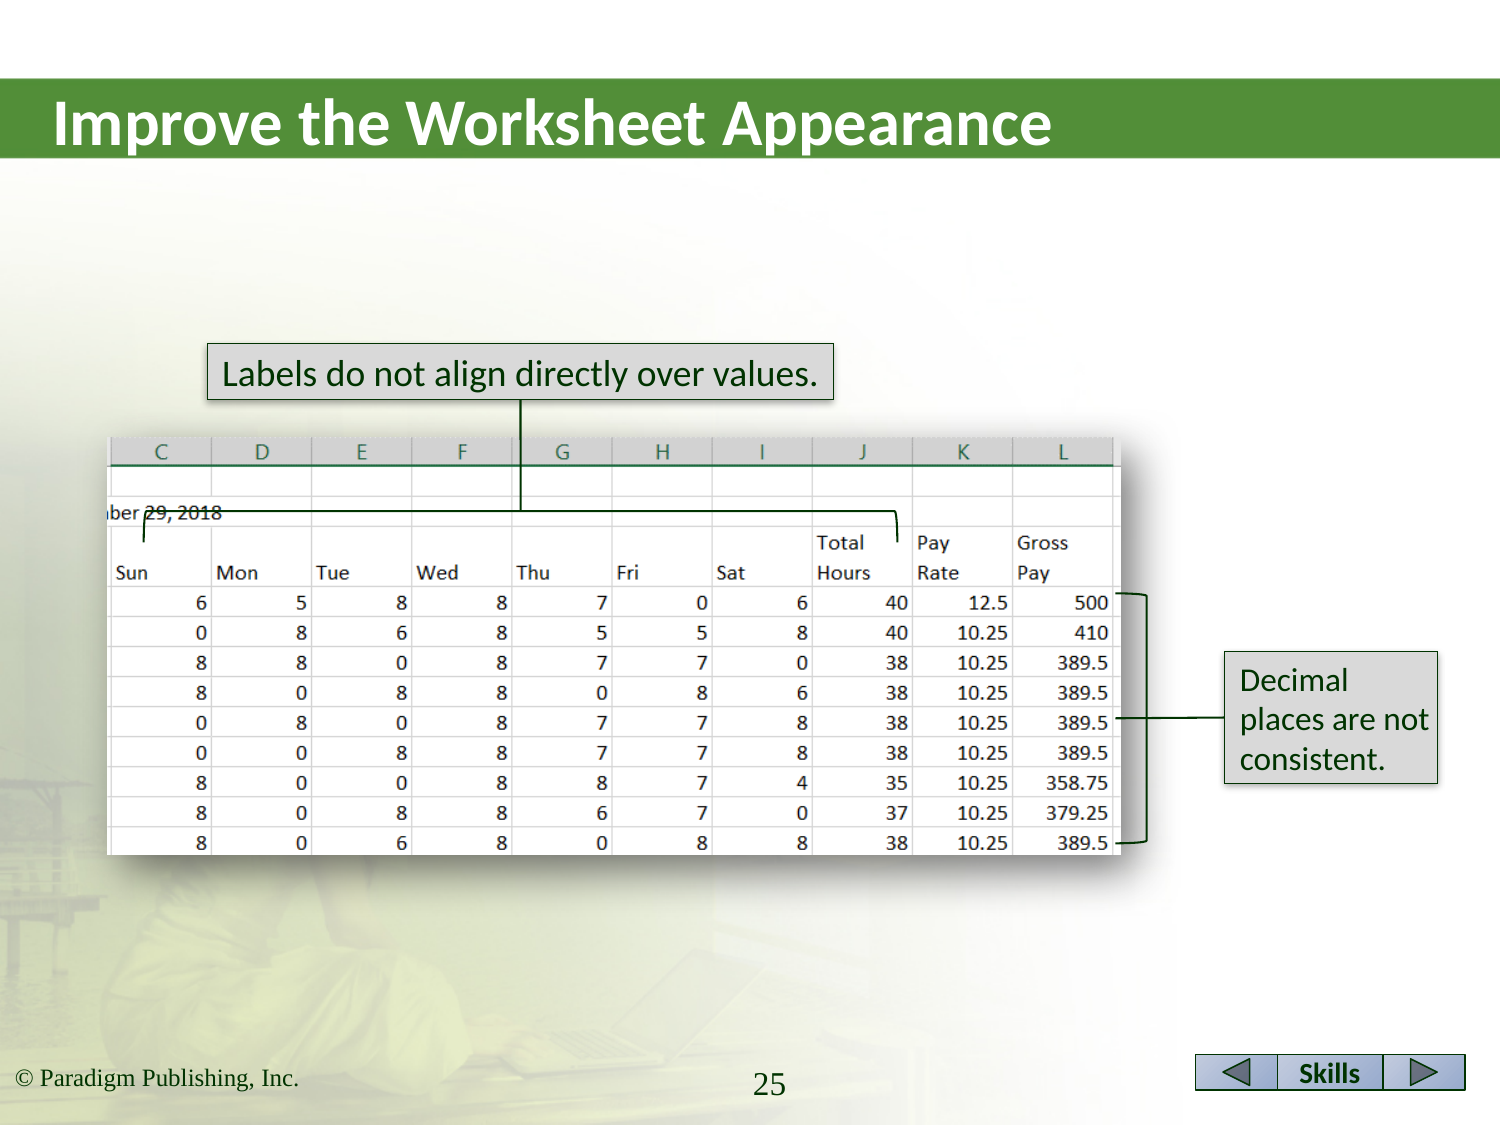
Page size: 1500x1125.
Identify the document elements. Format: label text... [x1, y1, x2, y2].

title Improve the Worksheet Appearance [37, 71, 1463, 159]
text_box Labels do not align directly over values. [207, 343, 834, 400]
text_box [1125, 592, 1148, 844]
text_box Decimal places are not consistent. [1224, 651, 1438, 784]
picture [0, 0, 1500, 1125]
